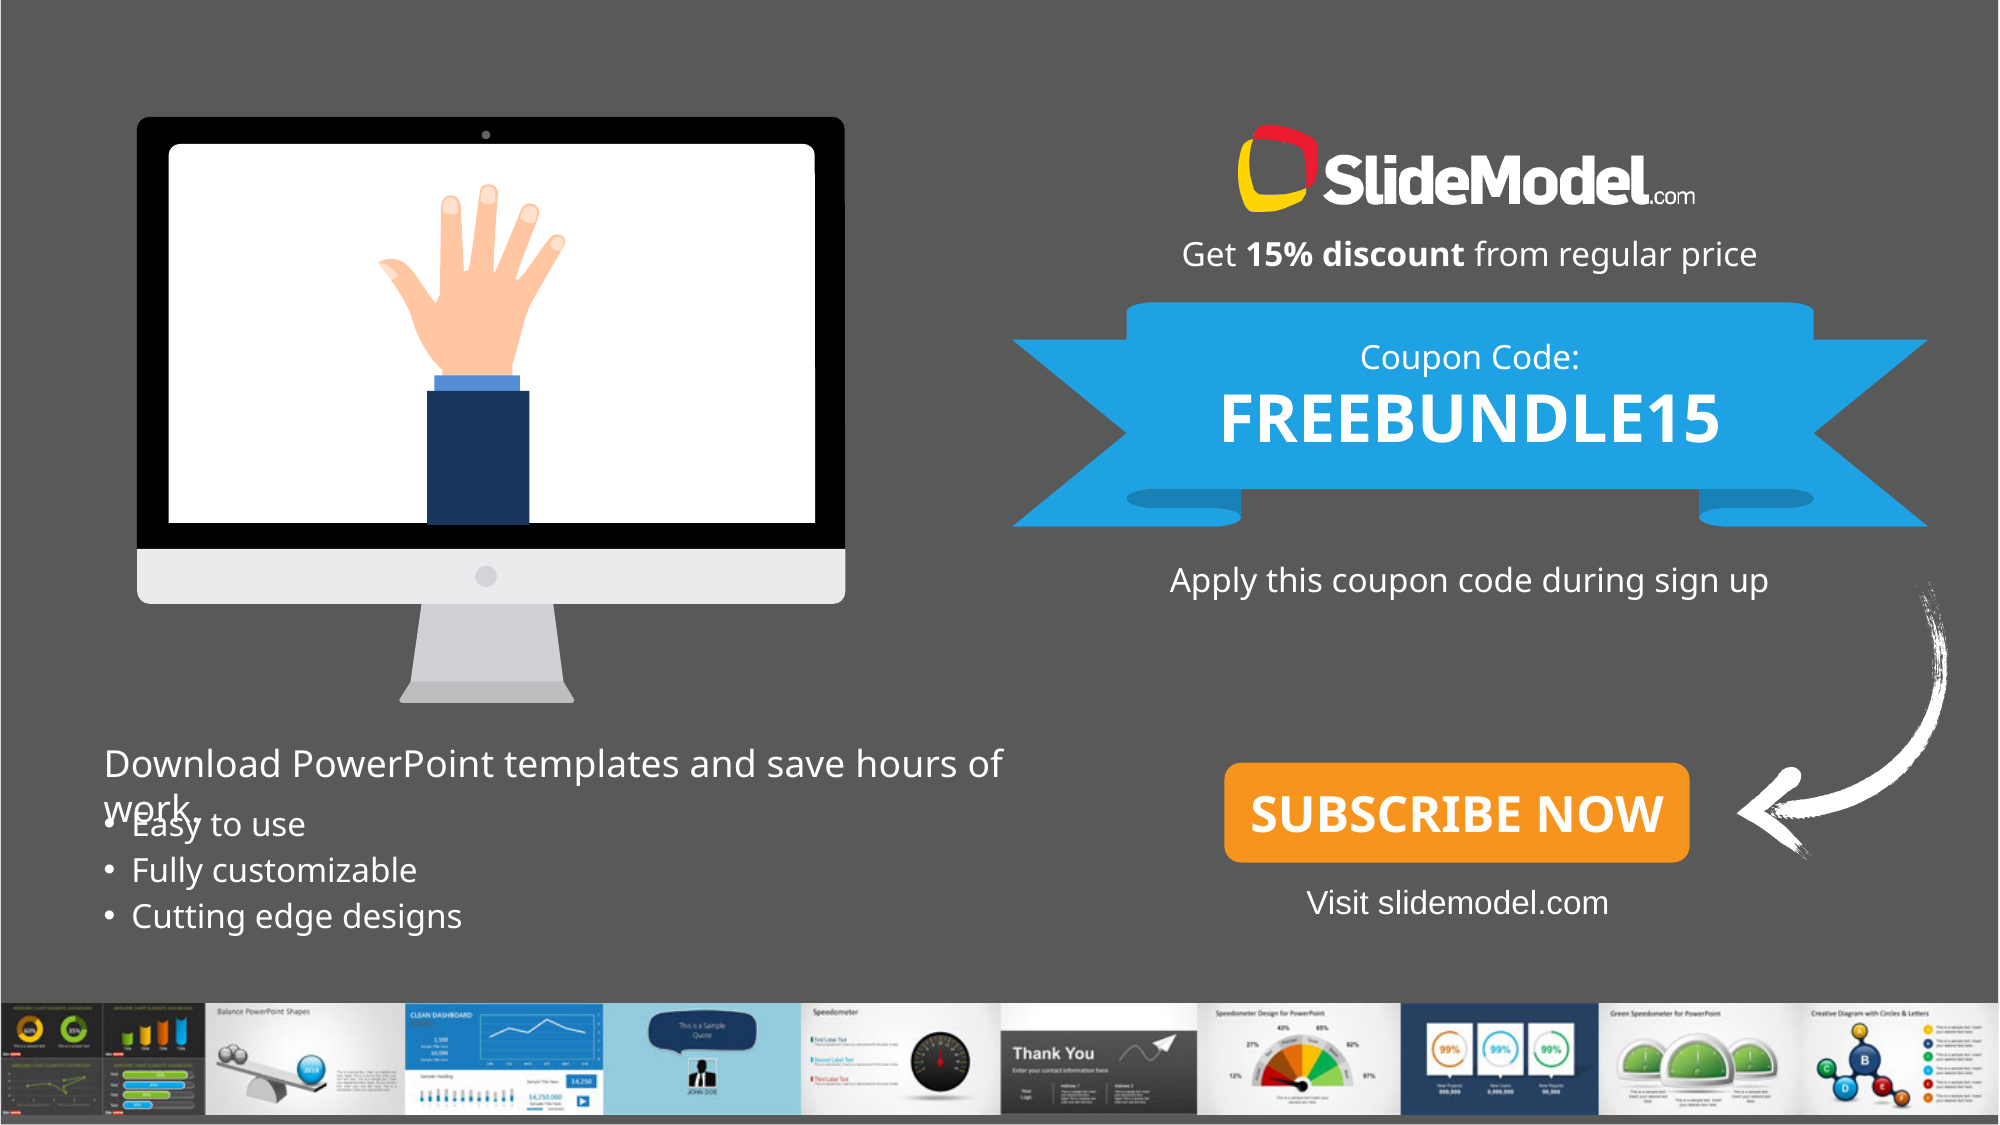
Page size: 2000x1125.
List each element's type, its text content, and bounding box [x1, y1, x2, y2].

text_box Apply this coupon code during sign up [1129, 551, 1811, 607]
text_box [136, 116, 846, 704]
text_box [0, 0, 2000, 1003]
picture [1237, 125, 1696, 213]
text_box Visit slidemodel.com [1247, 874, 1669, 928]
text_box Download PowerPoint templates and save hours of work. [88, 732, 1059, 838]
picture [0, 1003, 1999, 1115]
text_box Coupon Code: FREEBUNDLE15 [1173, 328, 1768, 464]
text_box [1736, 594, 1949, 861]
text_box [377, 181, 569, 526]
text_box [1012, 302, 1929, 527]
text_box SUBSCRIBE NOW [1222, 760, 1692, 865]
text_box [1929, 587, 1937, 601]
text_box Get 15% discount from regular price [1058, 225, 1882, 280]
text_box Easy to use Fully customizable Cutting edge designs [88, 838, 863, 943]
